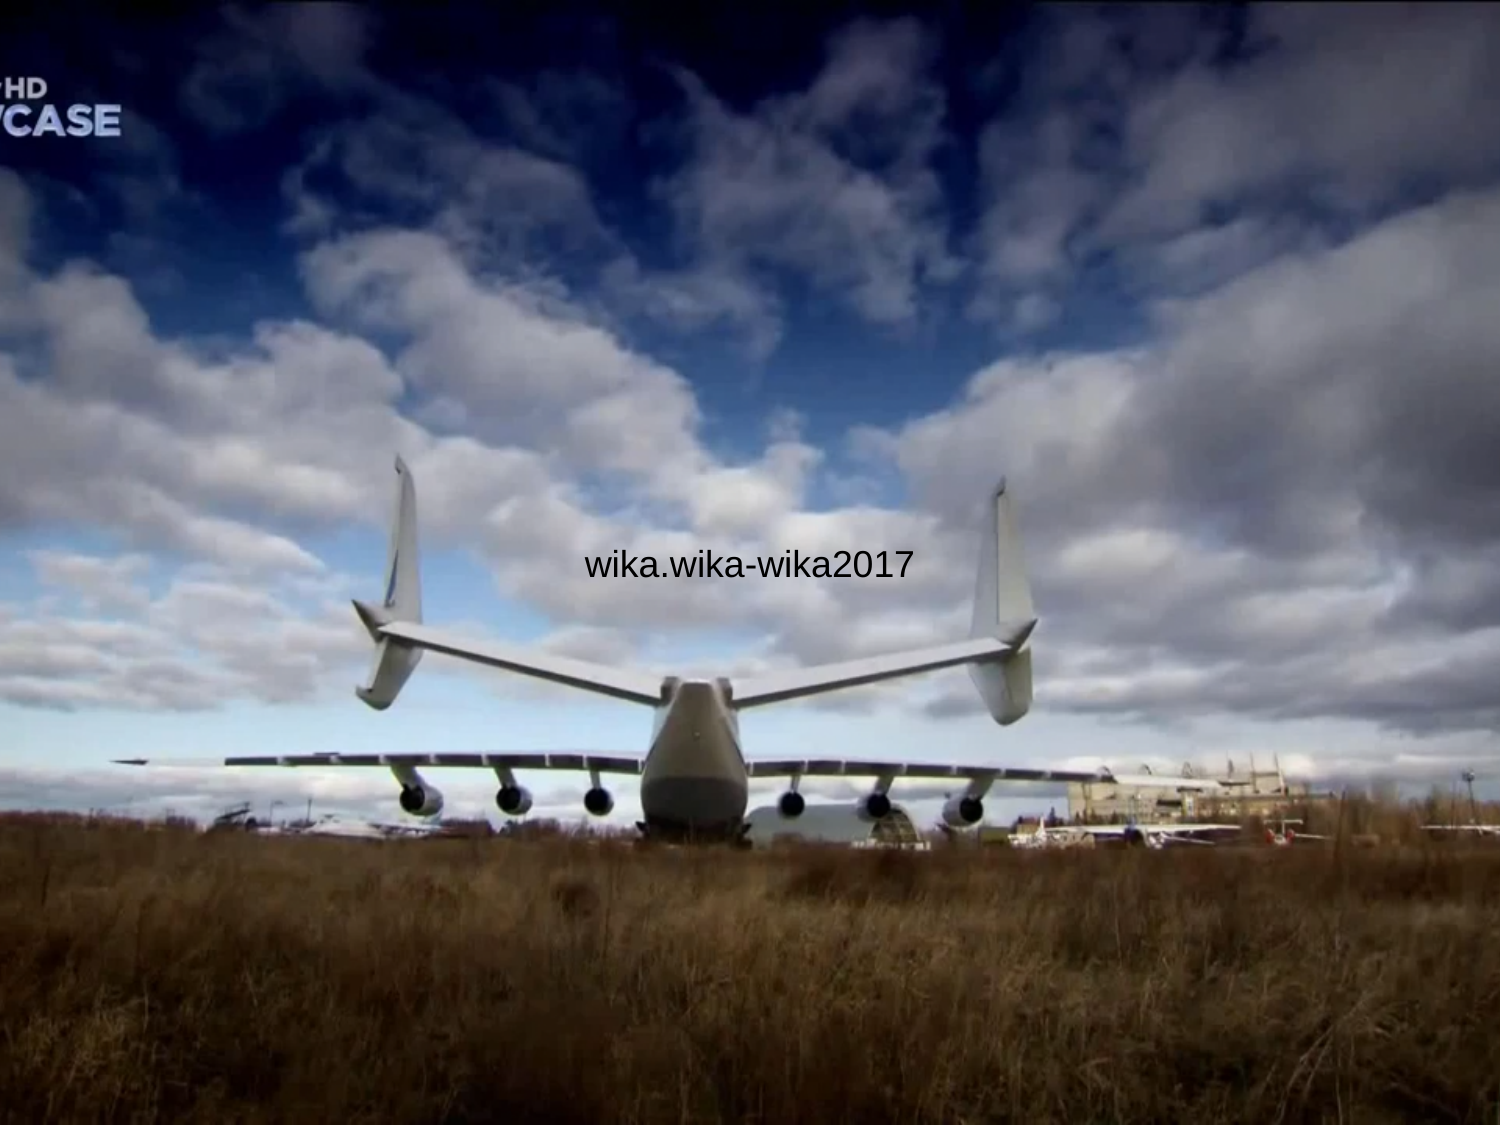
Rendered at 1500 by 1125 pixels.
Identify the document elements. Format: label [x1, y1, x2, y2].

text_box [0, 0, 1500, 1125]
